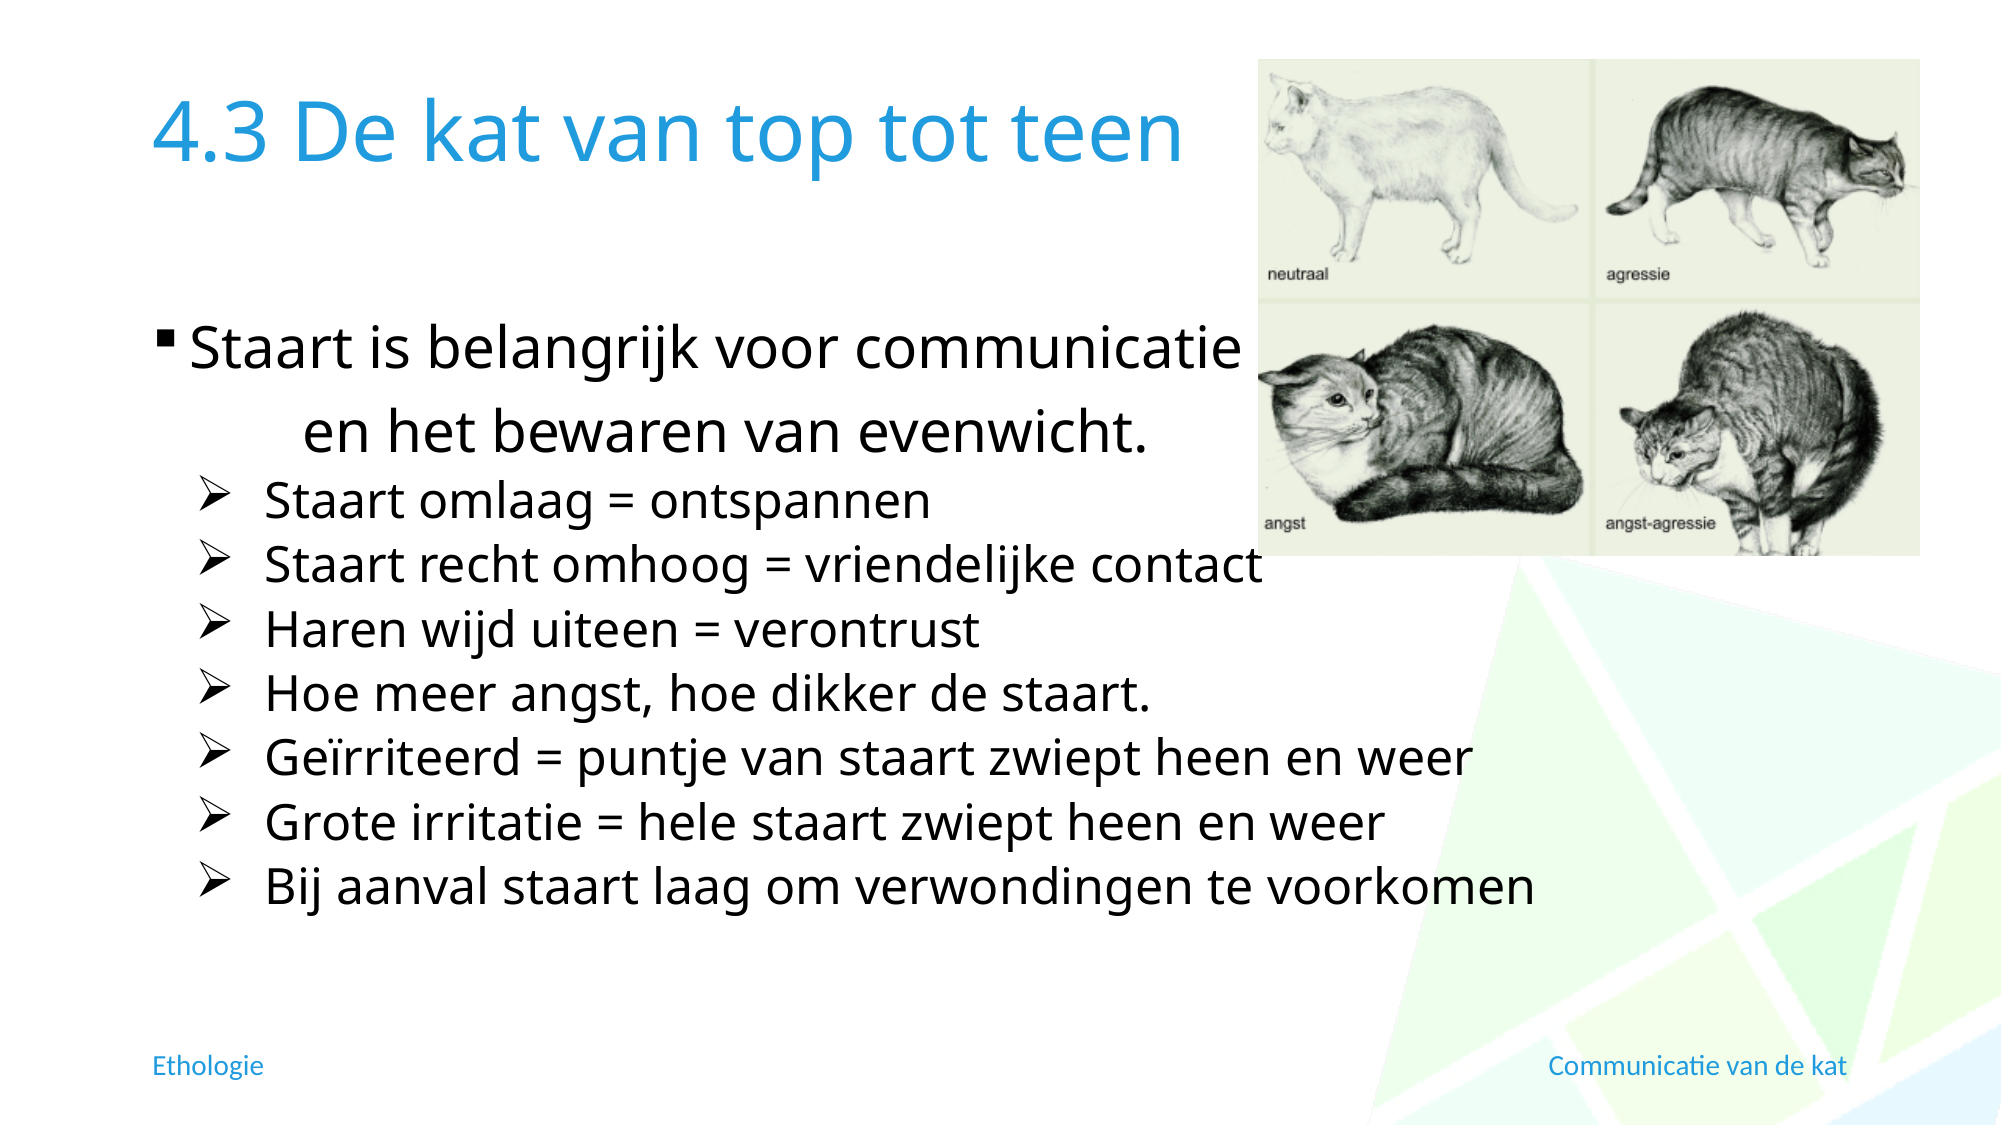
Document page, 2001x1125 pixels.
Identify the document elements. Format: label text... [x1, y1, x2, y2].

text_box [1258, 59, 1919, 555]
list Ethologie [137, 1042, 588, 1103]
list Staart is belangrijk voor communicatie en het bewaren van evenwicht. Staart omlaag = ontspannen Staart recht omhoog = vriendelijke contact Haren wijd uiteen = verontrust Hoe meer angst, hoe dikker de staart. Geïrriteerd = puntje van staart zwiept heen en weer Grote irritatie = hele staart zwiept heen en weer Bij aanval staart laag om verwondingen te voorkomen [137, 310, 1863, 1025]
picture [1258, 59, 1920, 556]
title 4.3 De kat van top tot teen [137, 59, 1258, 211]
list Communicatie van de kat [1412, 1042, 1863, 1103]
